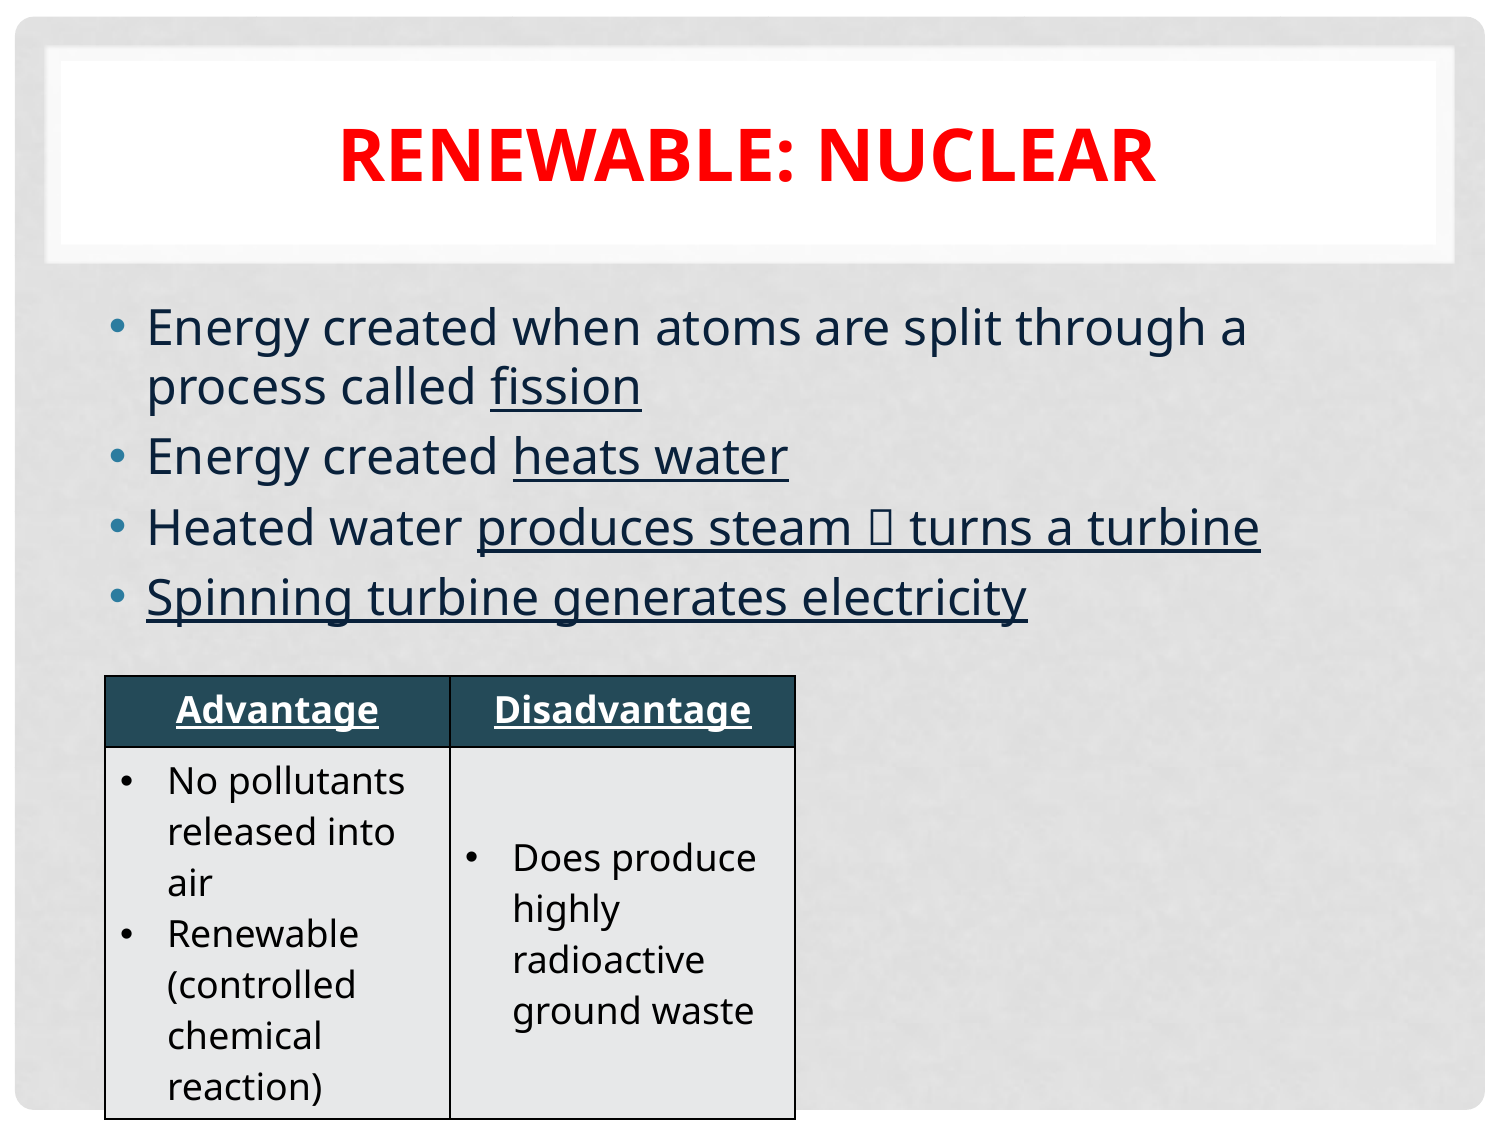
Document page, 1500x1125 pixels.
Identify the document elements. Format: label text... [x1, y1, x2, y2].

table_cell No pollutants released into air Renewable (controlled chemical reaction) [106, 748, 449, 1118]
table_cell Does produce highly radioactive ground waste [451, 748, 794, 1118]
table_header Advantage [106, 677, 449, 746]
table_header Disadvantage [451, 677, 794, 746]
title Renewable: Nuclear [69, 66, 1425, 238]
list Energy created when atoms are split through a process called fission Energy created heats water Heated water produces steam  turns a turbine Spinning turbine generates electricity [75, 287, 1425, 1005]
